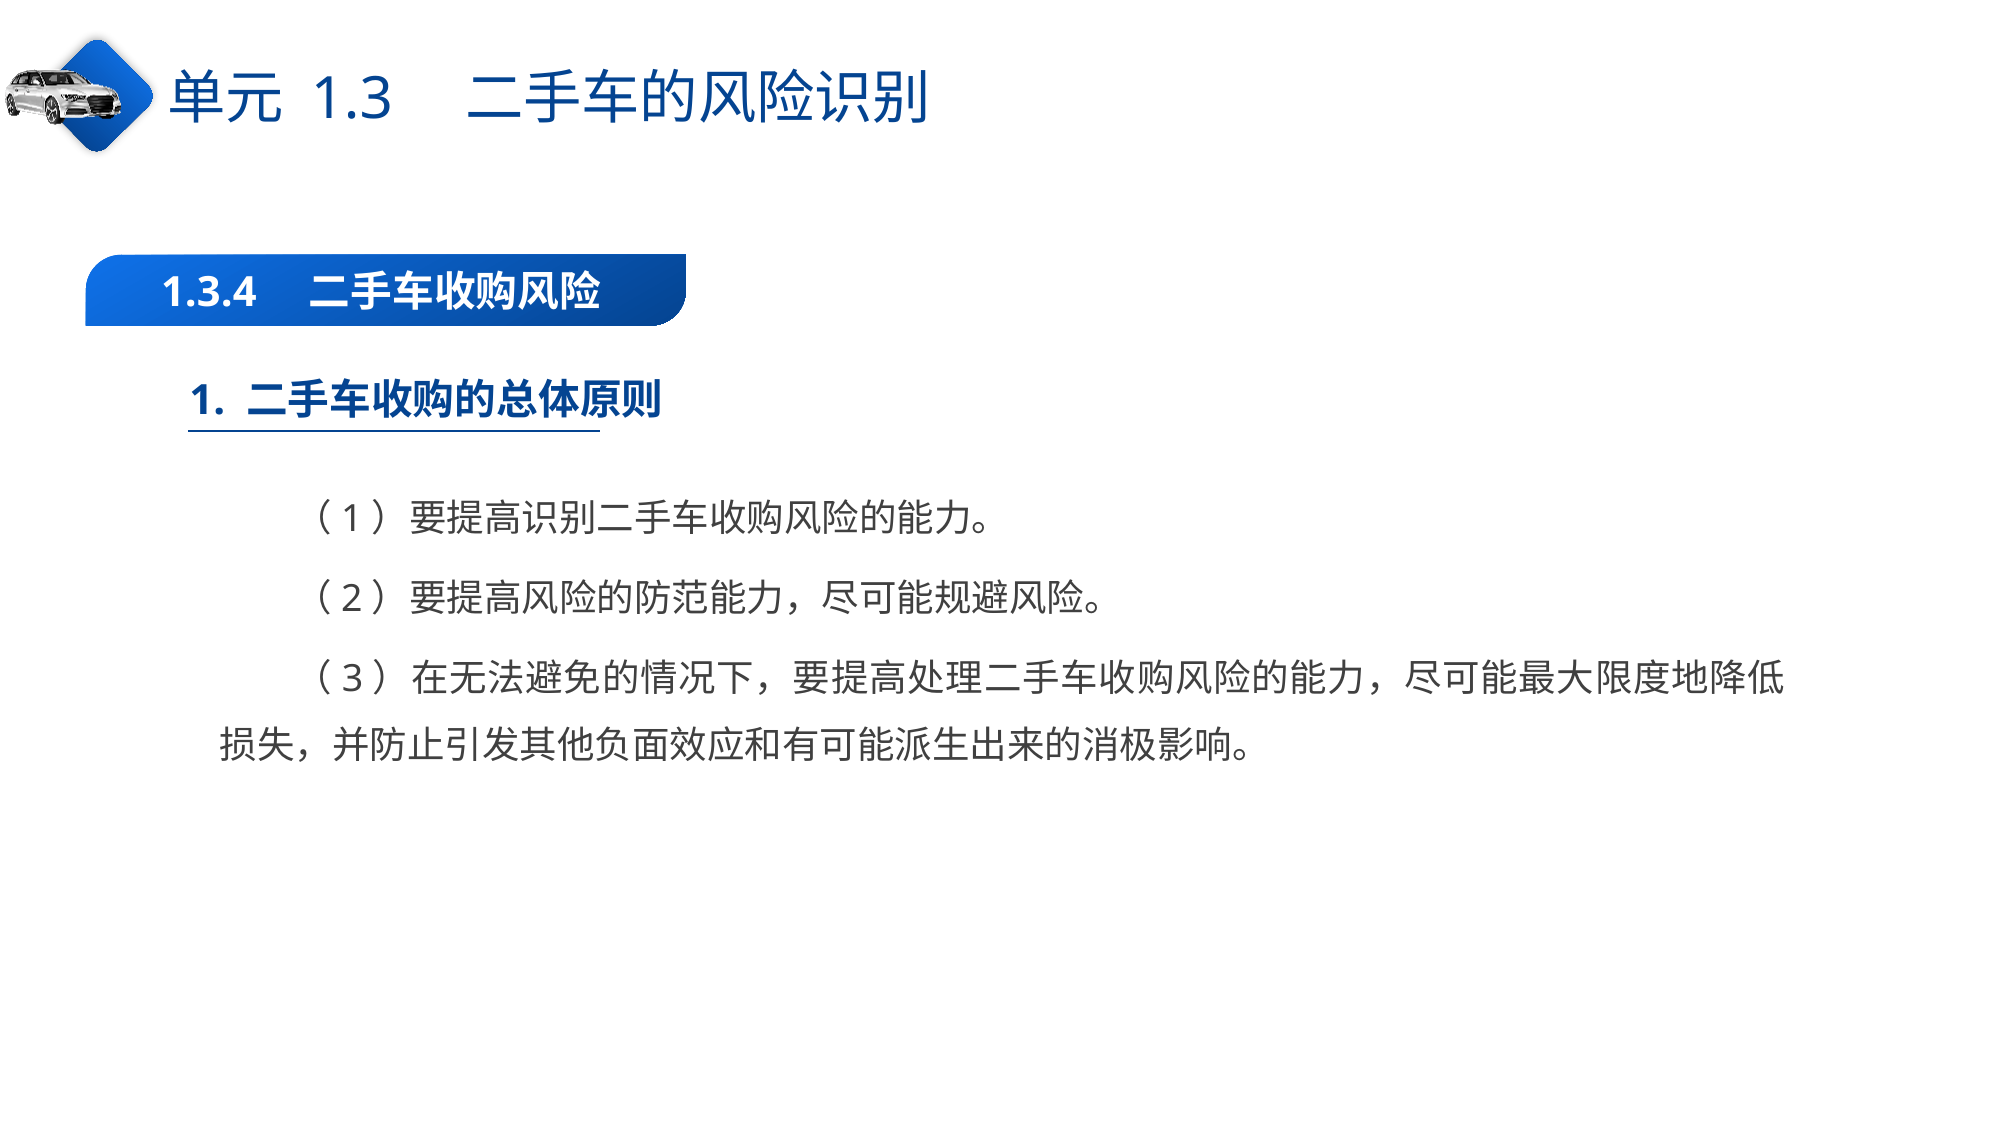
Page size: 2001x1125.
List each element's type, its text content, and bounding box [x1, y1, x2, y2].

text_box 1.3.4 二手车收购风险 [84, 253, 687, 327]
text_box 单元 1.3 二手车的风险识别 [152, 52, 946, 138]
picture [0, 31, 125, 157]
text_box （1）要提高识别二手车收购风险的能力。 （2）要提高风险的防范能力，尽可能规避风险。 （3）在无法避免的情况下，要提高处理二手车收购风险的能力，尽可能最大限度地降低损失，并防止引发其他负面效应和有可能派生出来的消极影响。 [204, 463, 1800, 774]
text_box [174, 365, 1330, 431]
